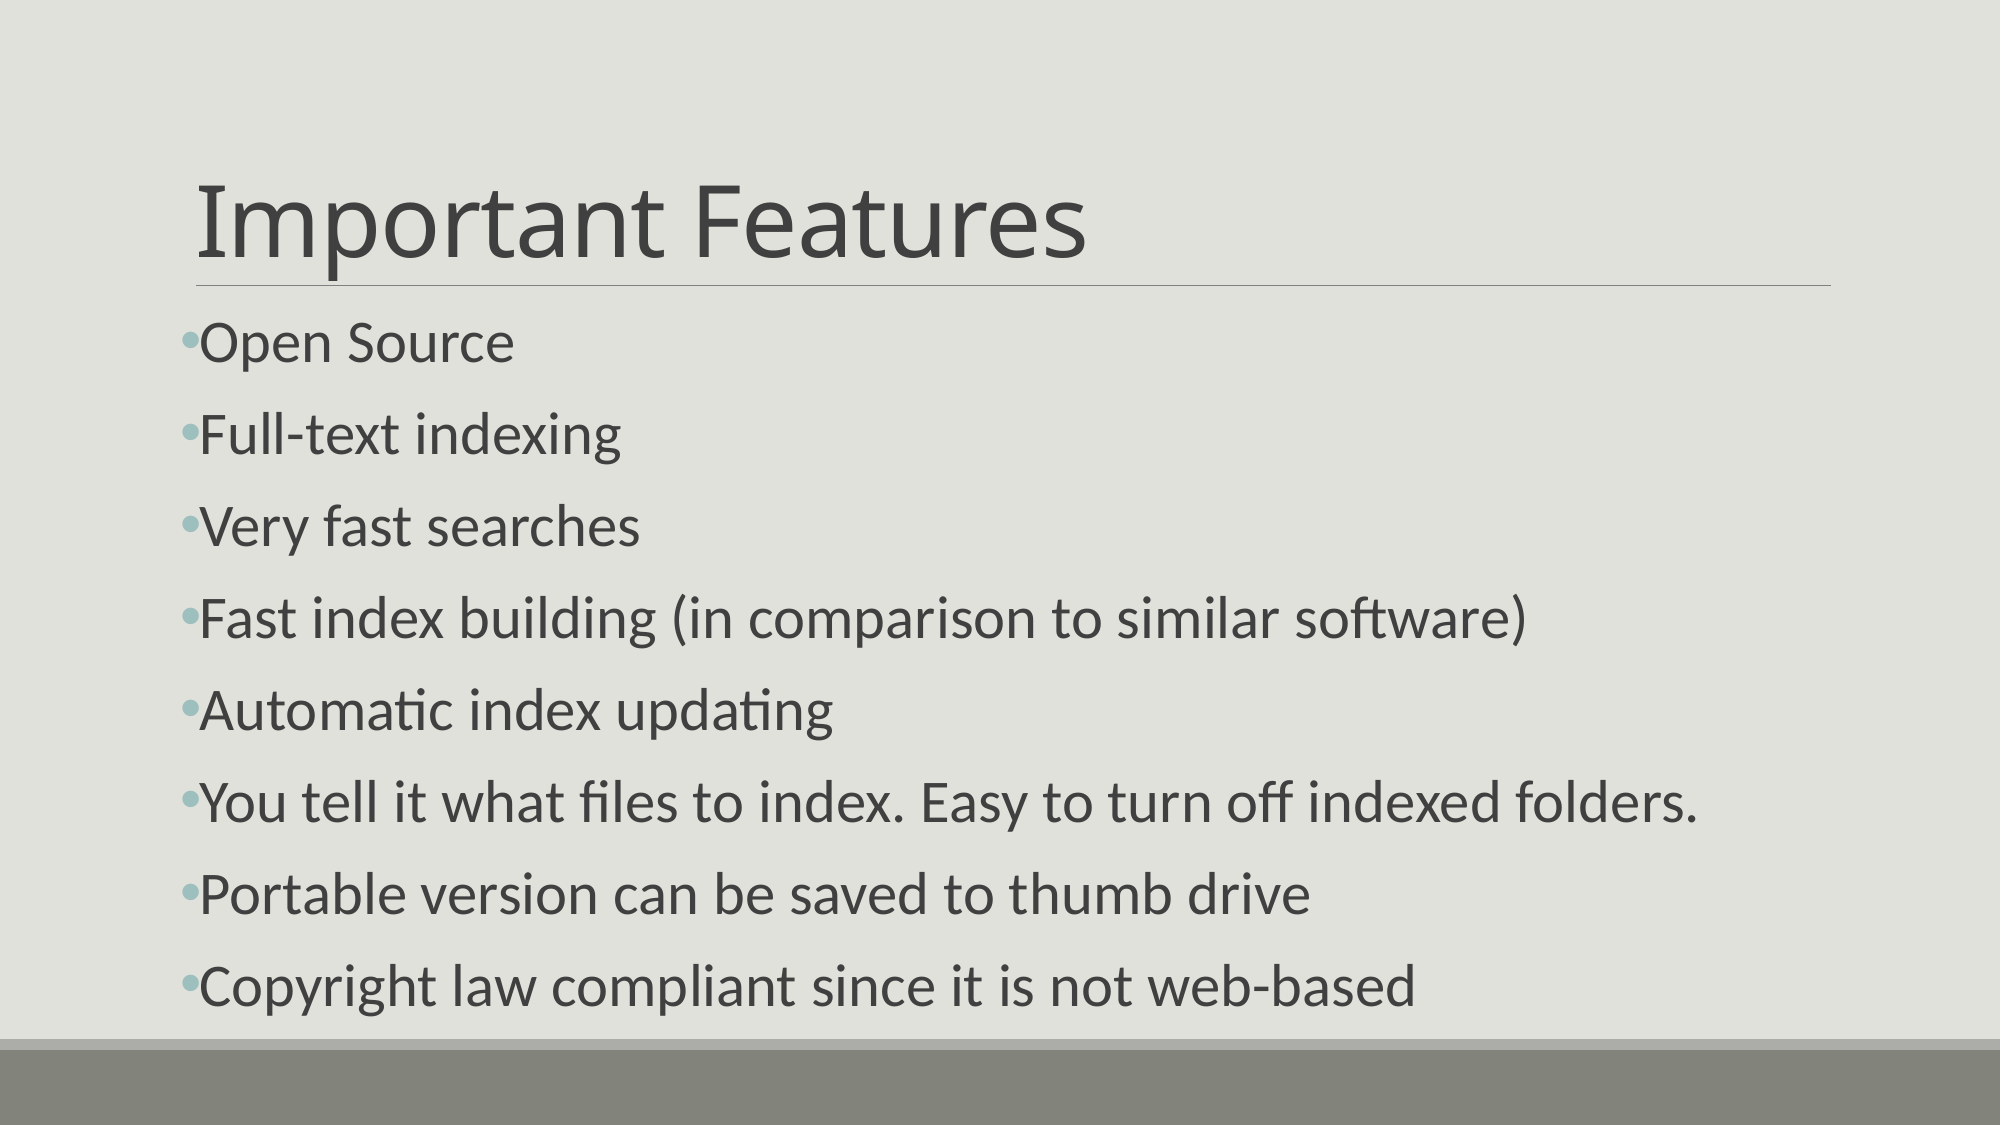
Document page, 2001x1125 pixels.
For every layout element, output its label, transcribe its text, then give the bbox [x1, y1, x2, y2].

title Important Features [180, 47, 1830, 285]
list Open Source Full-text indexing Very fast searches Fast index building (in comparison to similar software) Automatic index updating You tell it what files to index. Easy to turn off indexed folders. Portable version can be saved to thumb drive Copyright law compliant since it is not web-based [180, 302, 2000, 1031]
